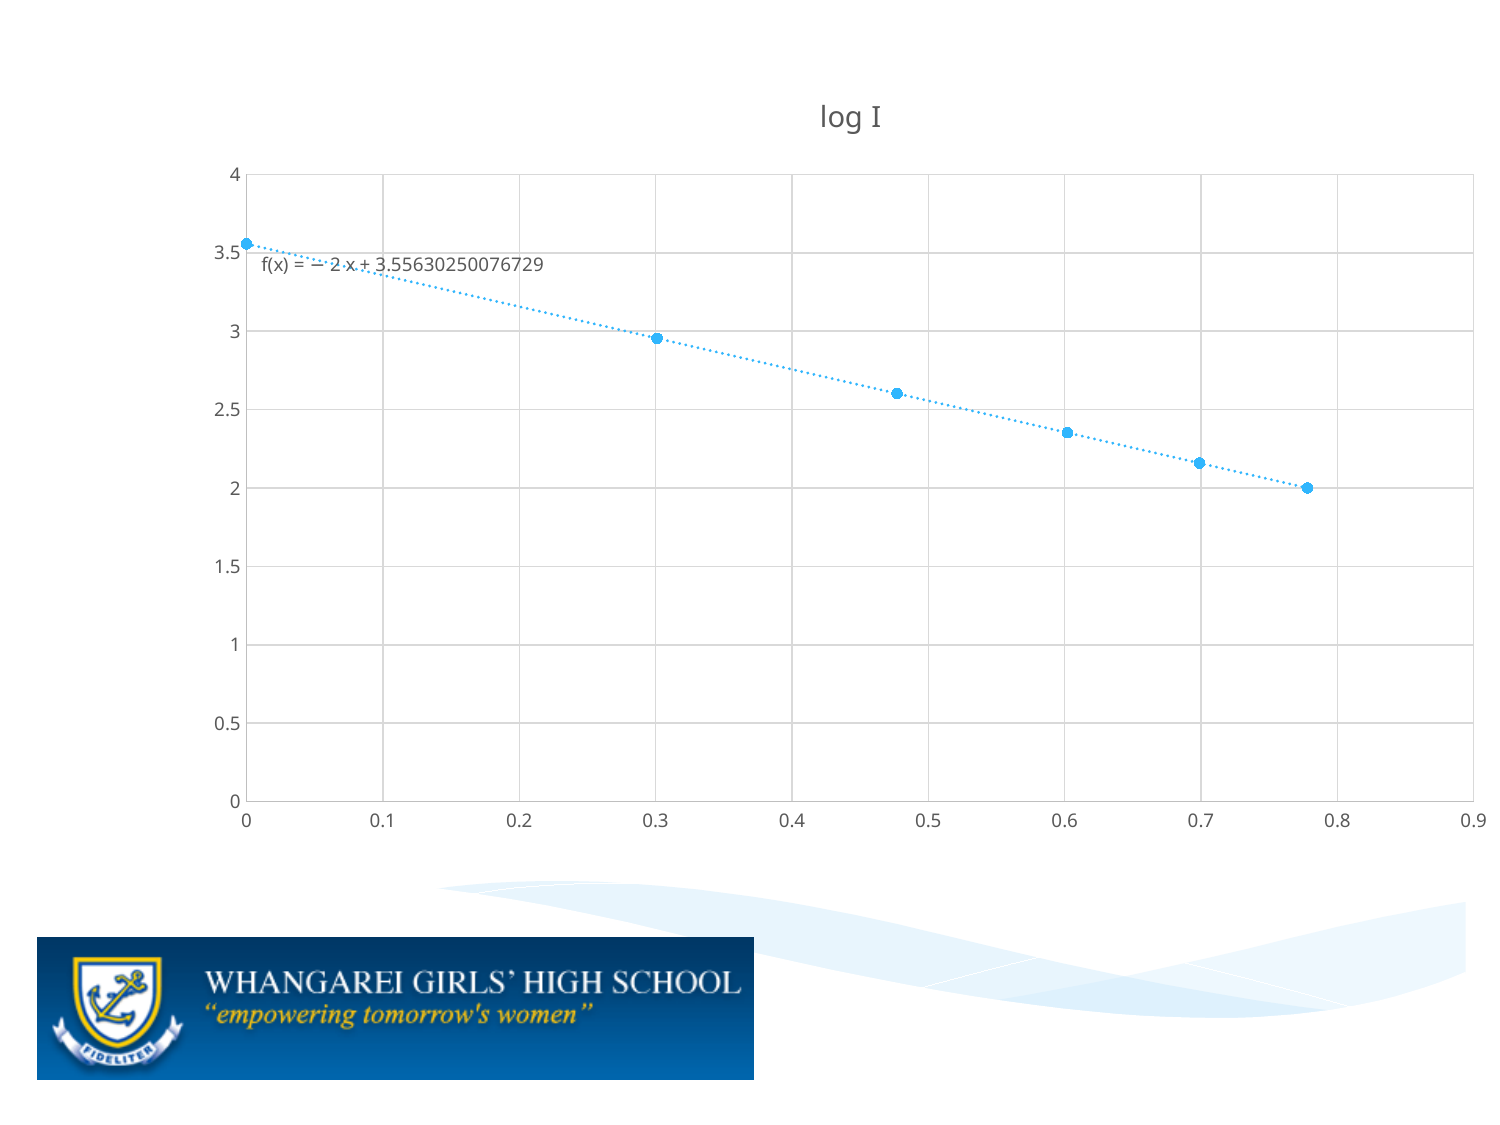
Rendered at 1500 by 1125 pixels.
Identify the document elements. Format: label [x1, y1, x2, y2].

chart [187, 63, 1500, 851]
picture [37, 937, 754, 1080]
